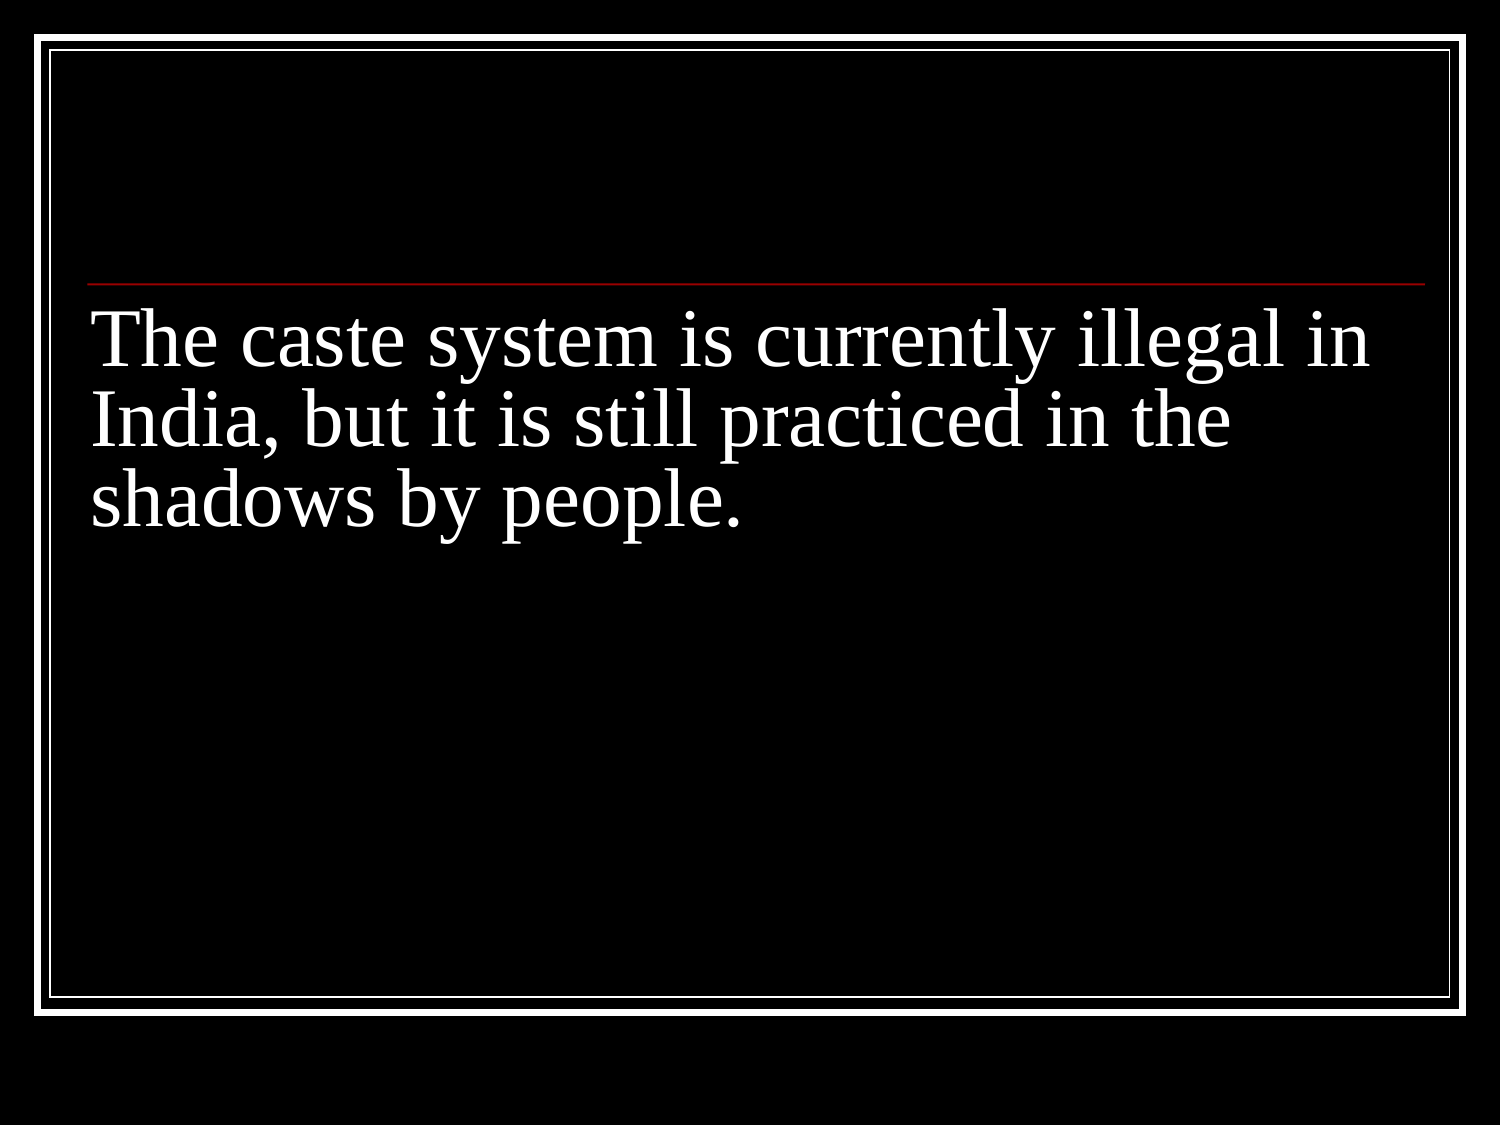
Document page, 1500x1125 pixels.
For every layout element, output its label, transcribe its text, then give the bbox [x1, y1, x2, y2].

title The caste system is currently illegal in India, but it is still practiced in the shadows by people. [74, 462, 1413, 651]
